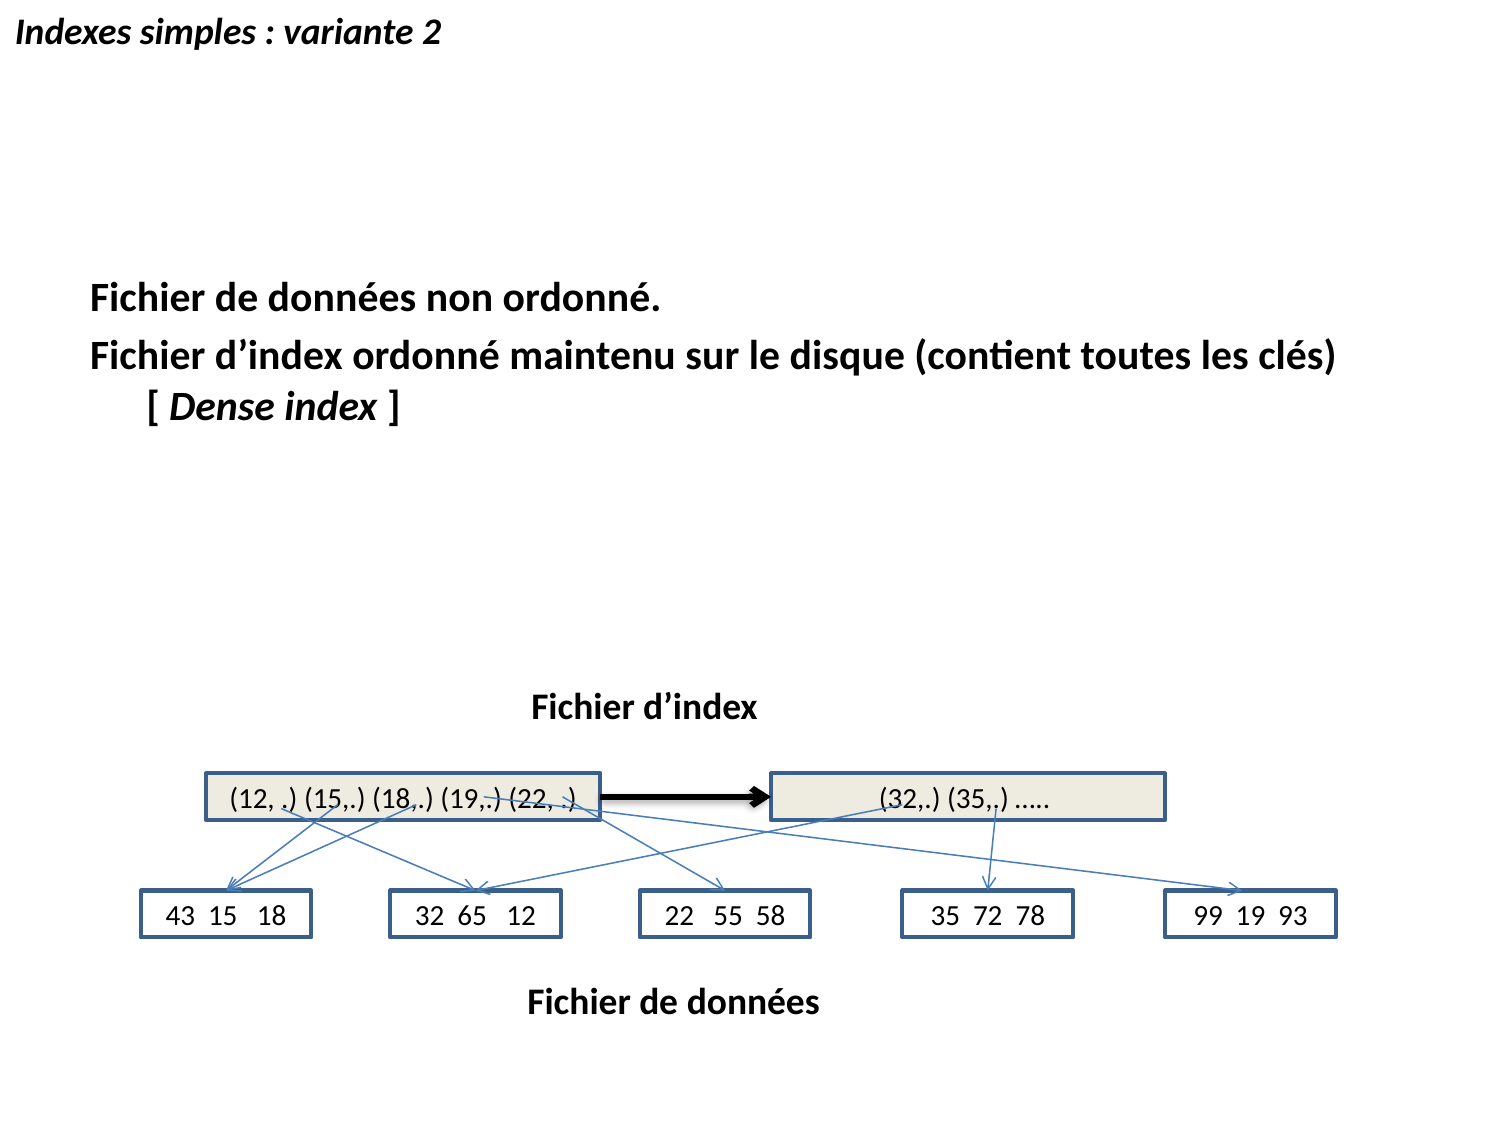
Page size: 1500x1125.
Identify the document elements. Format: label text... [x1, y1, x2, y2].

text_box Fichier de données [492, 975, 856, 1031]
text_box Indexes simples : variante 2 [0, 0, 493, 60]
text_box Fichier d’index [503, 679, 786, 735]
list Fichier de données non ordonné. Fichier d’index ordonné maintenu sur le disque (contient toutes les clés) [ Dense index ] [75, 262, 1418, 469]
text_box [140, 773, 1337, 938]
